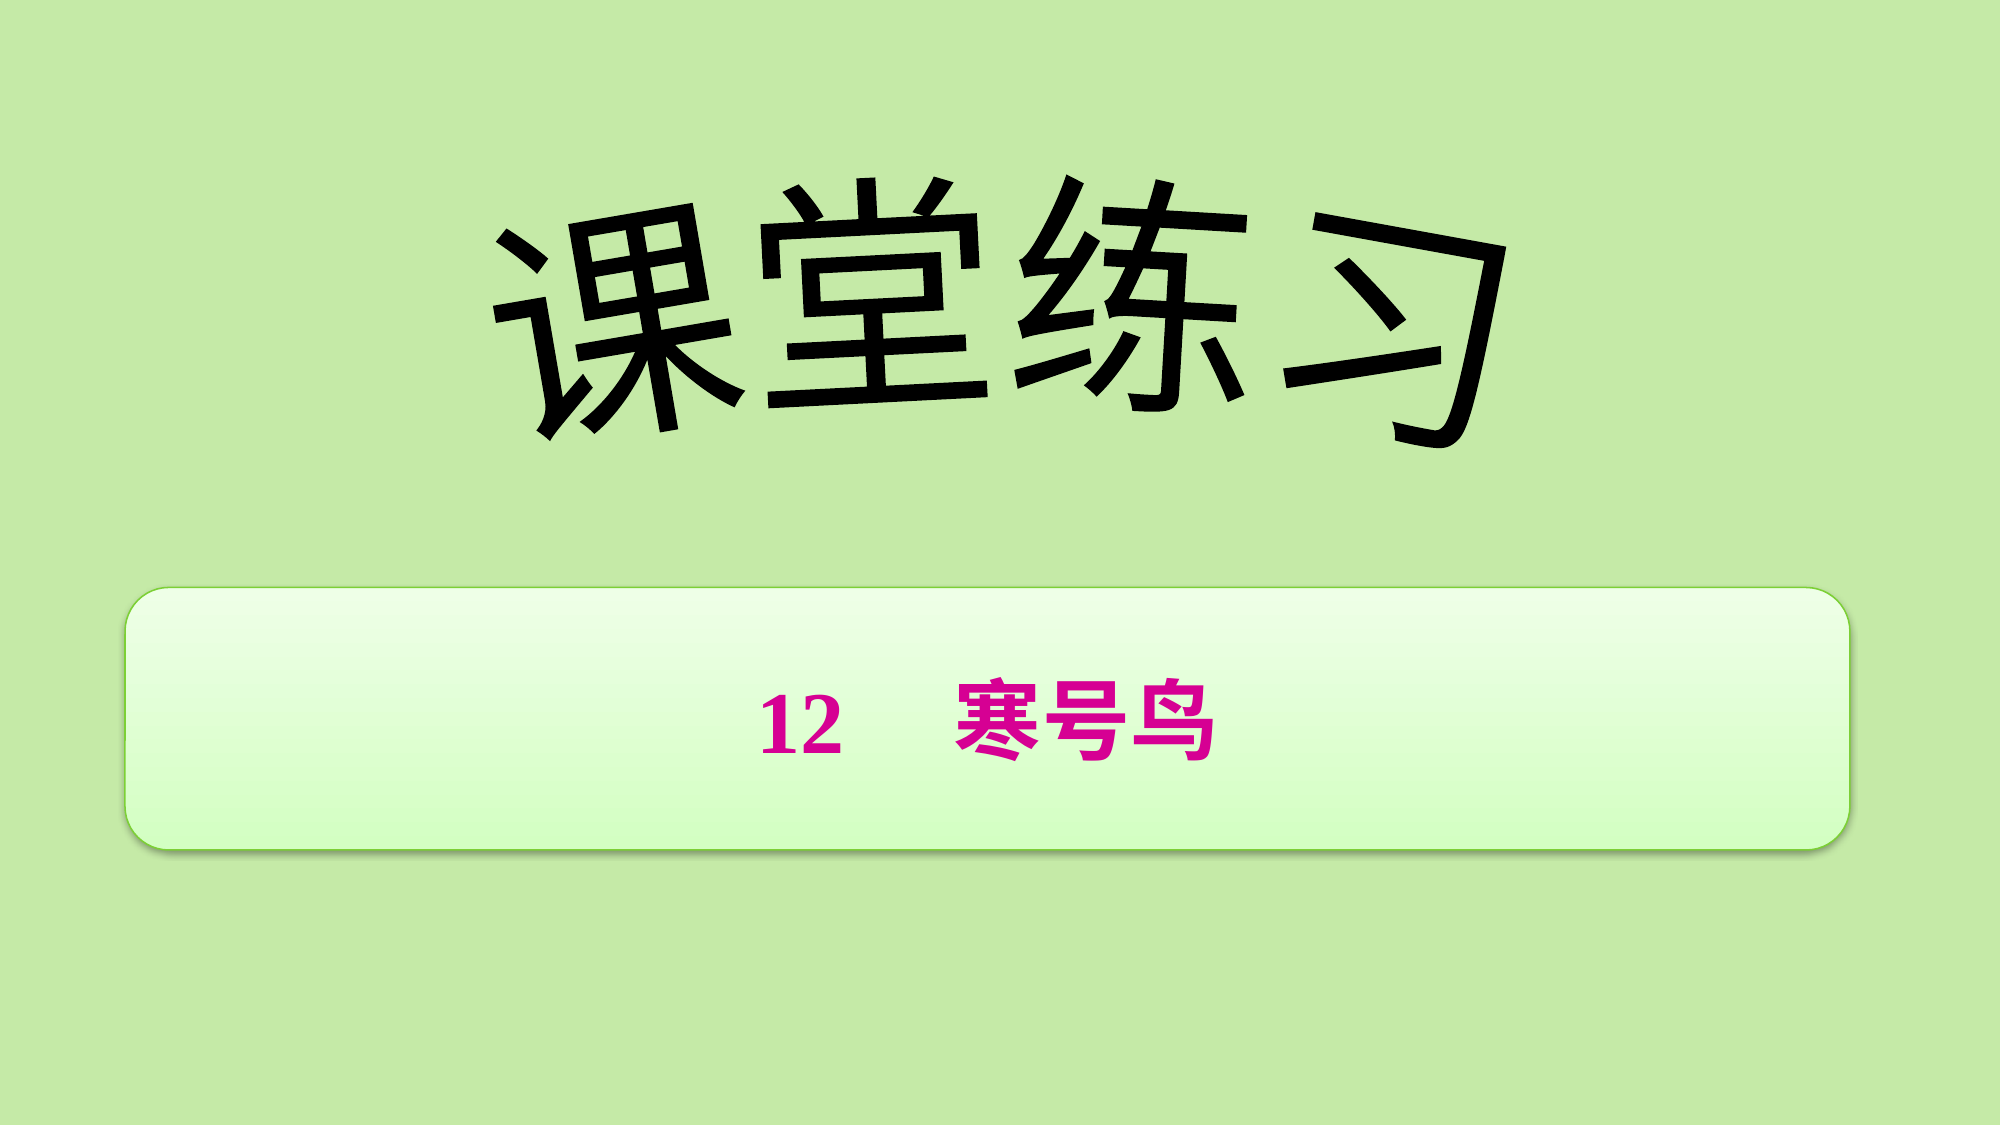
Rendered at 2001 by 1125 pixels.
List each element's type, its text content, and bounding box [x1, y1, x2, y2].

text_box 12 寒号鸟 [124, 586, 1851, 851]
